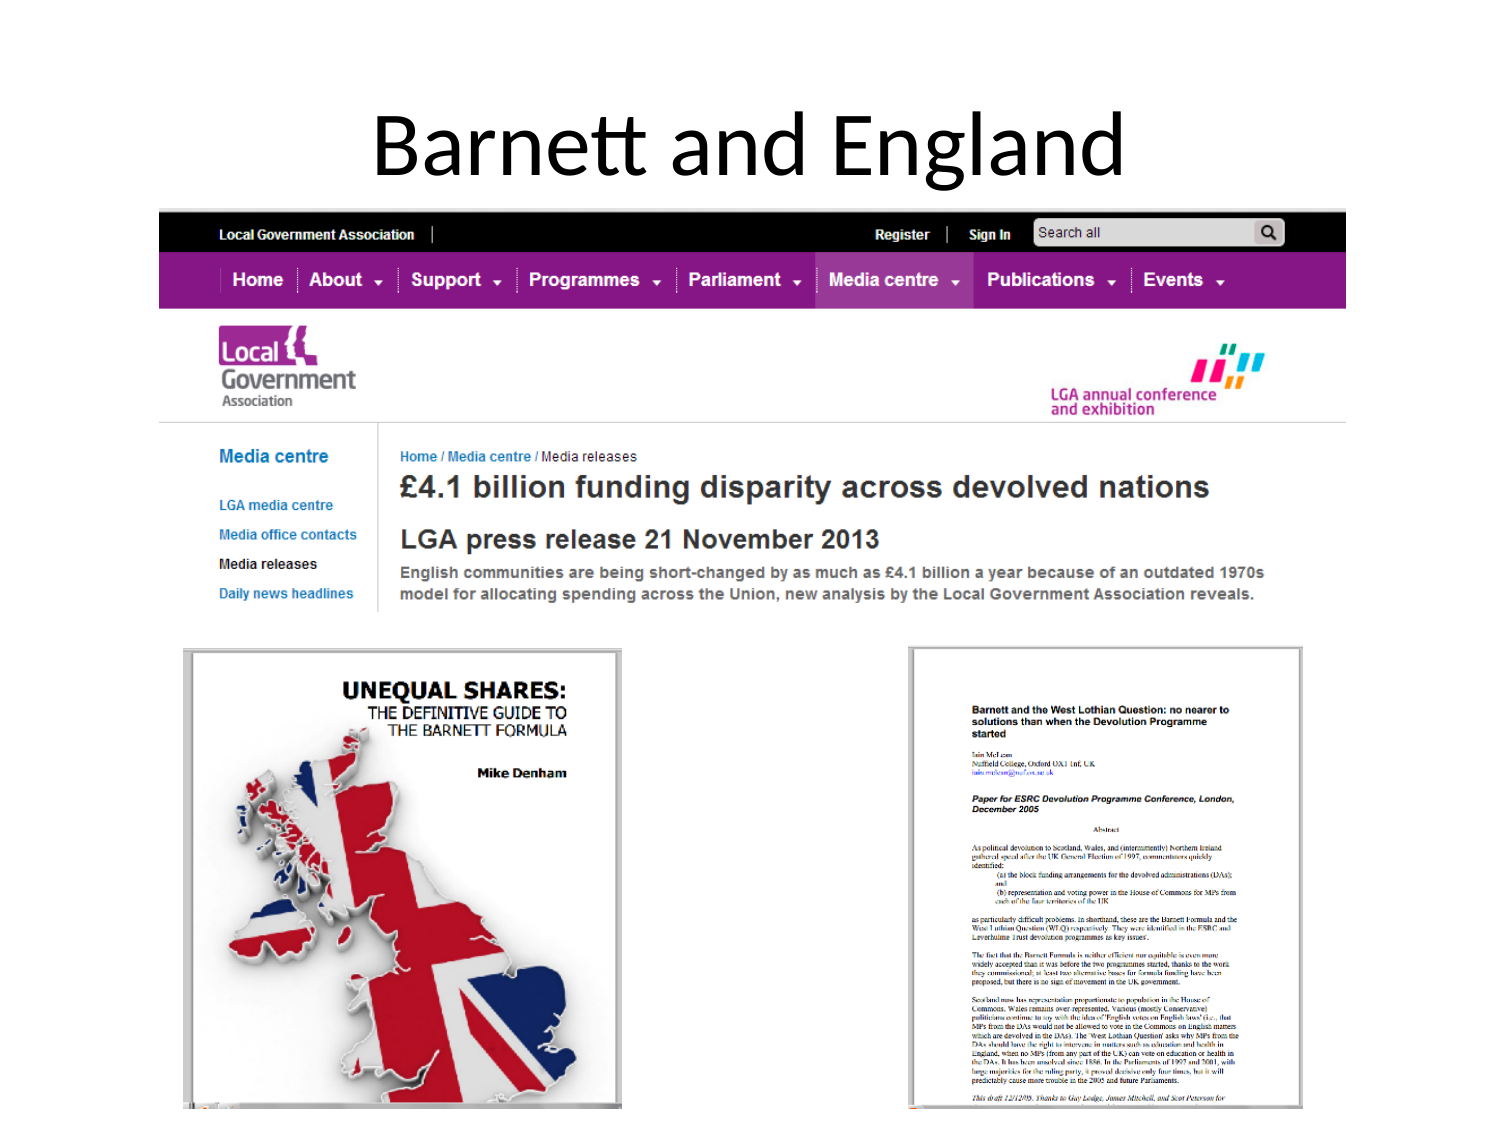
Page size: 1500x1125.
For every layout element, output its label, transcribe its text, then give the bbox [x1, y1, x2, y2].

picture [159, 207, 1346, 613]
picture [182, 648, 622, 1110]
title Barnett and England [75, 45, 1425, 233]
picture [907, 645, 1303, 1110]
